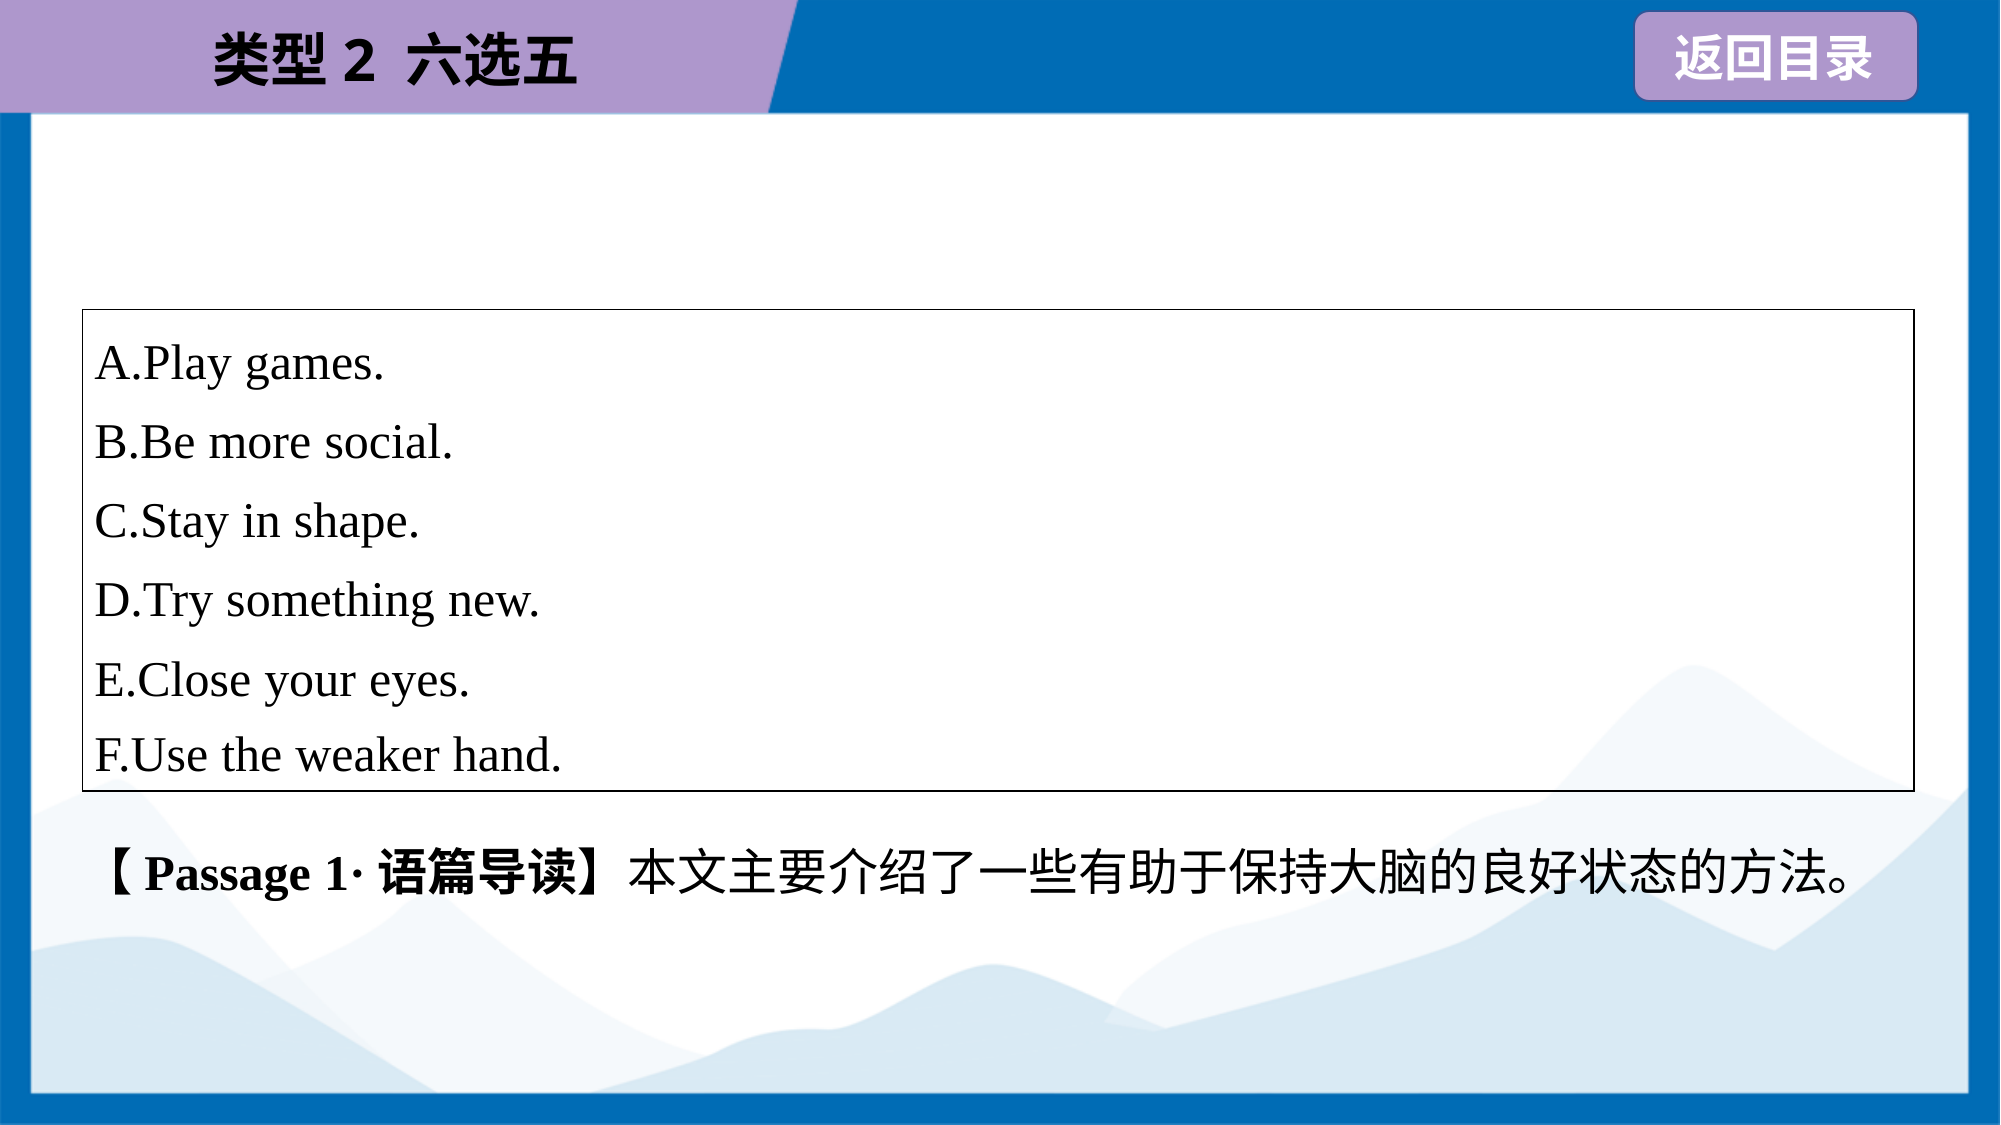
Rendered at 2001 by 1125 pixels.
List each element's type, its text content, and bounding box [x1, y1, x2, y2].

table_header A.Play games. B.Be more social. C.Stay in shape. D.Try something new. E.Close your eyes. F.Use the weaker hand. [83, 310, 1913, 790]
text_box 【Passage 1·语篇导读】本文主要介绍了一些有助于保持大脑的良好状态的方法。 [82, 812, 1917, 891]
picture [0, 0, 2000, 1125]
